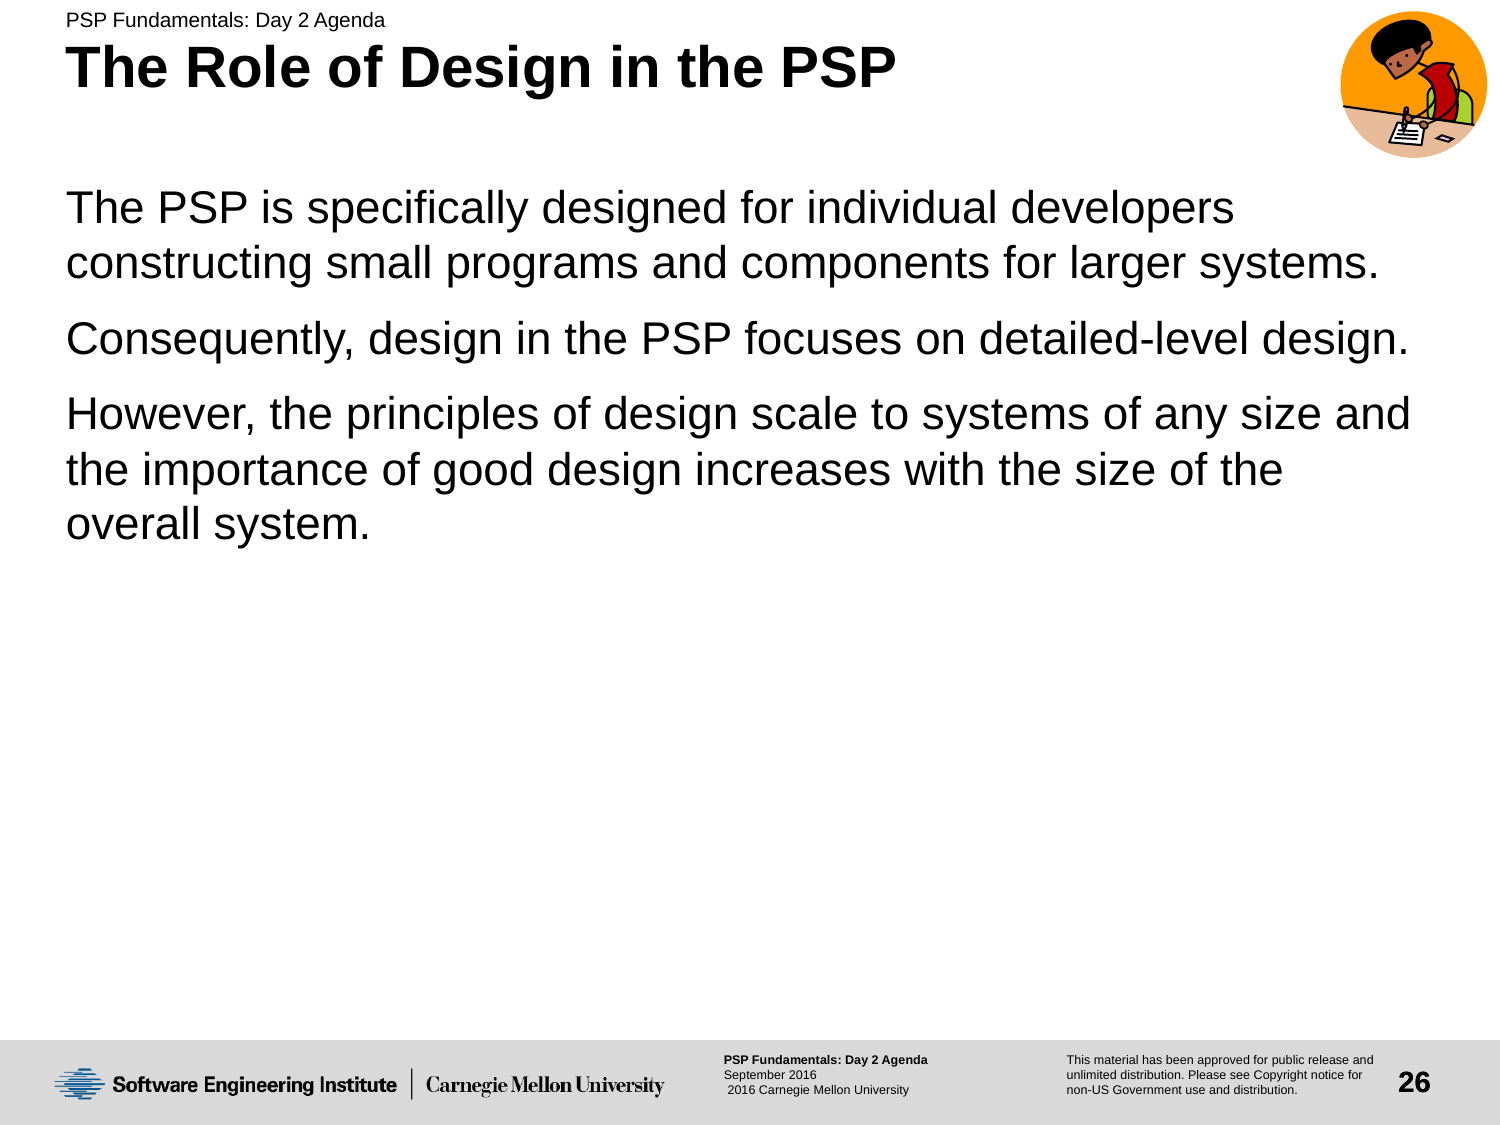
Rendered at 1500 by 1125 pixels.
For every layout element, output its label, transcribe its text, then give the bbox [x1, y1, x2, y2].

title The Role of Design in the PSP [65, 37, 1340, 148]
picture [1340, 11, 1488, 158]
picture [46, 1061, 673, 1104]
list The PSP is specifically designed for individual developers constructing small programs and components for larger systems. Consequently, design in the PSP focuses on detailed-level design. However, the principles of design scale to systems of any size and the importance of good design increases with the size of the overall system. [65, 177, 1431, 1000]
